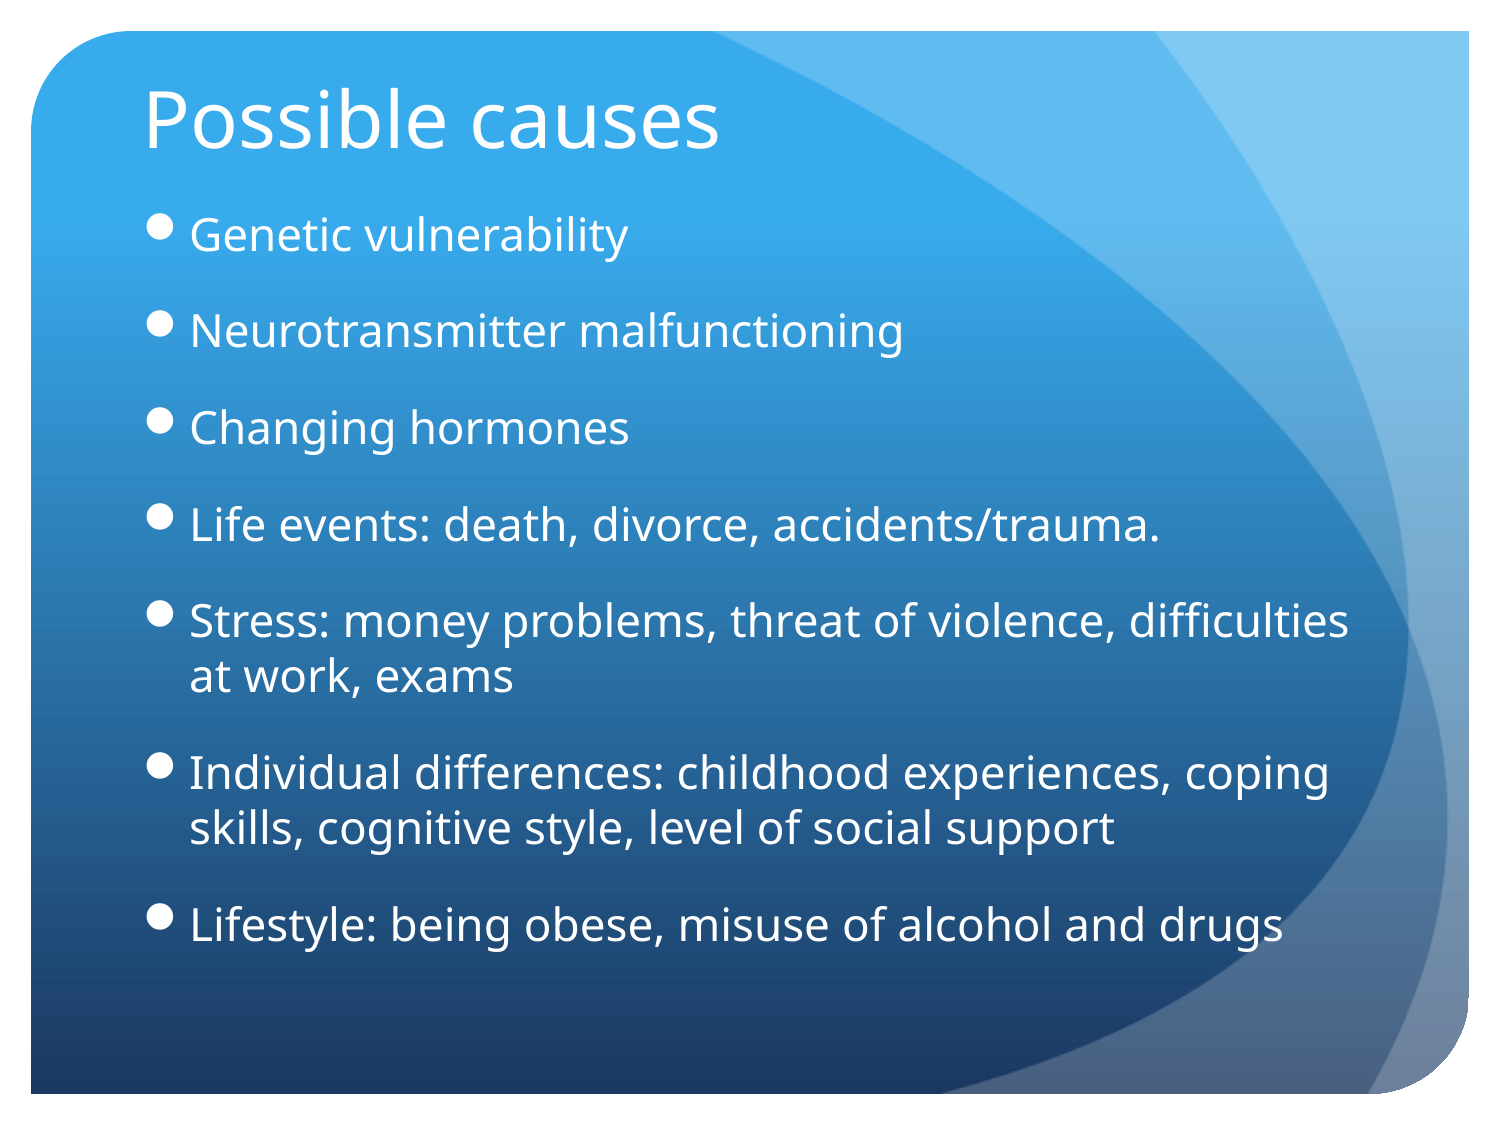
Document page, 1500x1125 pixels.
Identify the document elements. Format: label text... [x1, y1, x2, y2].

picture [24, 30, 1473, 1094]
list Genetic vulnerability Neurotransmitter malfunctioning Changing hormones Life events: death, divorce, accidents/trauma. Stress: money problems, threat of violence, difficulties at work, exams Individual differences: childhood experiences, coping skills, cognitive style, level of social support Lifestyle: being obese, misuse of alcohol and drugs [127, 197, 1372, 991]
title Possible causes [127, 62, 1372, 172]
